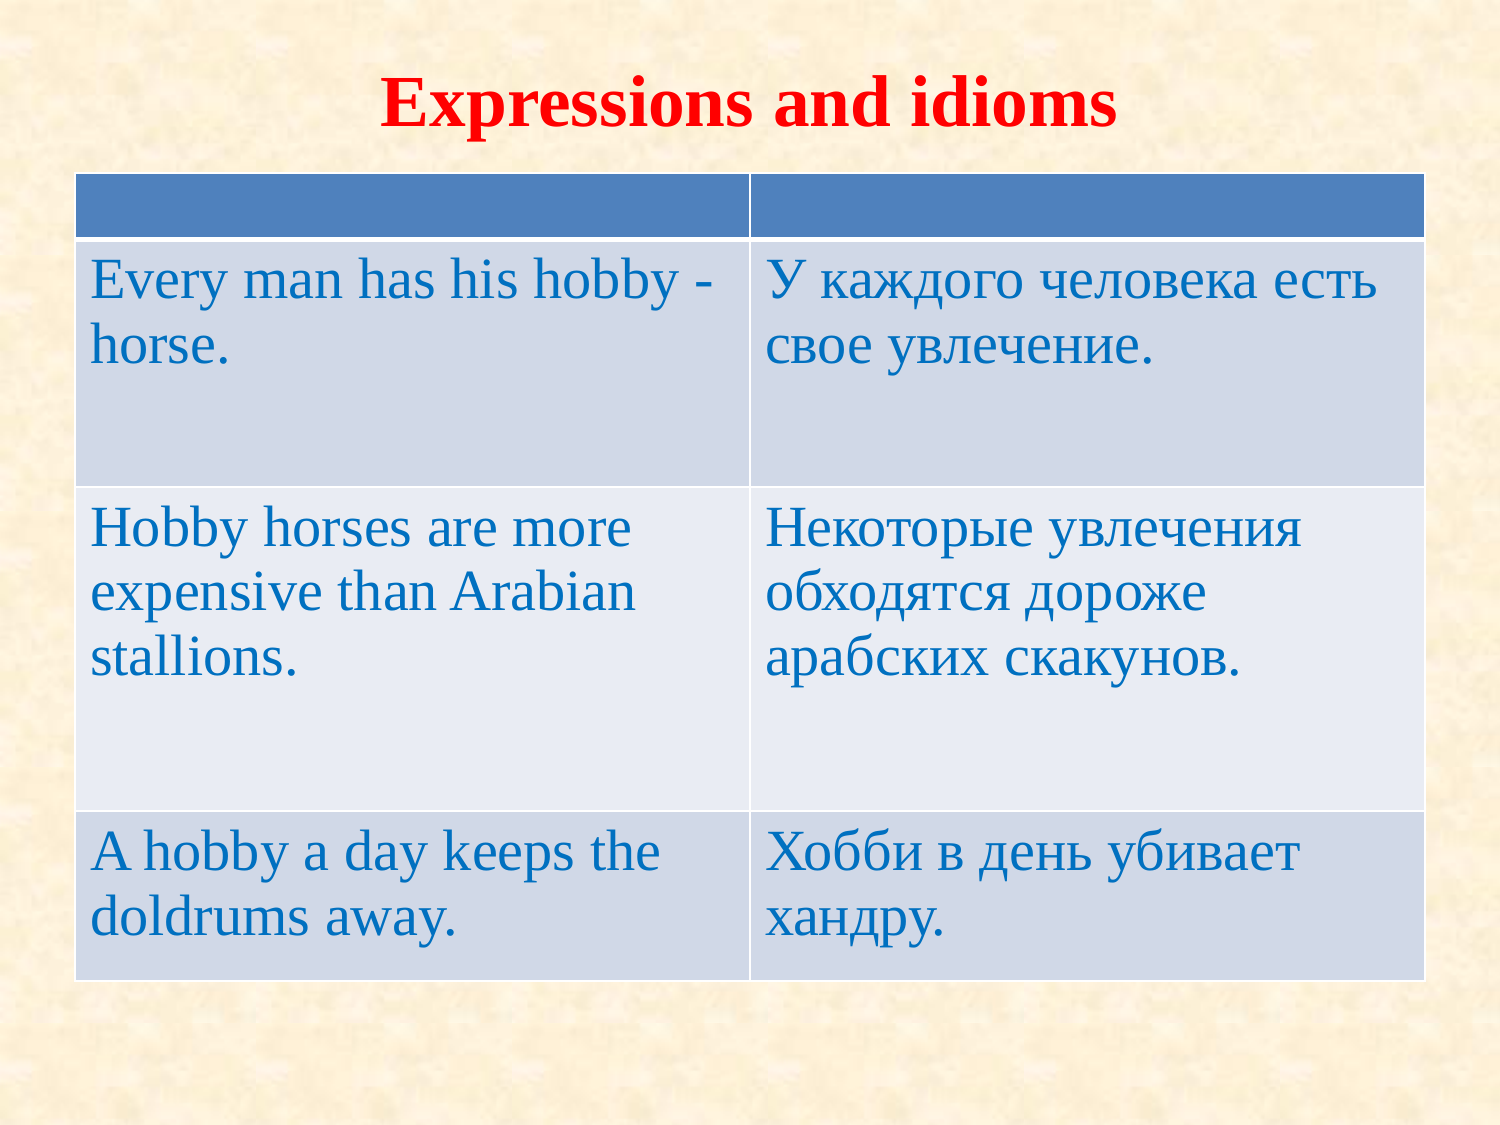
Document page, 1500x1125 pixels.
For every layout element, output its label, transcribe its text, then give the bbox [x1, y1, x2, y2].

table_cell Every man has his hobby - horse. [76, 242, 749, 486]
table_cell A hobby a day keeps the doldrums away. [76, 812, 749, 980]
table_cell Hobby horses are more expensive than Arabian stallions. [76, 488, 749, 810]
title Expressions and idioms [75, 45, 1425, 149]
table_cell Некоторые увлечения обходятся дороже арабских скакунов. [751, 488, 1424, 810]
table_header [76, 174, 749, 237]
table_header [751, 174, 1424, 237]
table_cell У каждого человека есть свое увлечение. [751, 242, 1424, 486]
picture [0, 0, 1500, 1125]
table_cell Хобби в день убивает хандру. [751, 812, 1424, 980]
